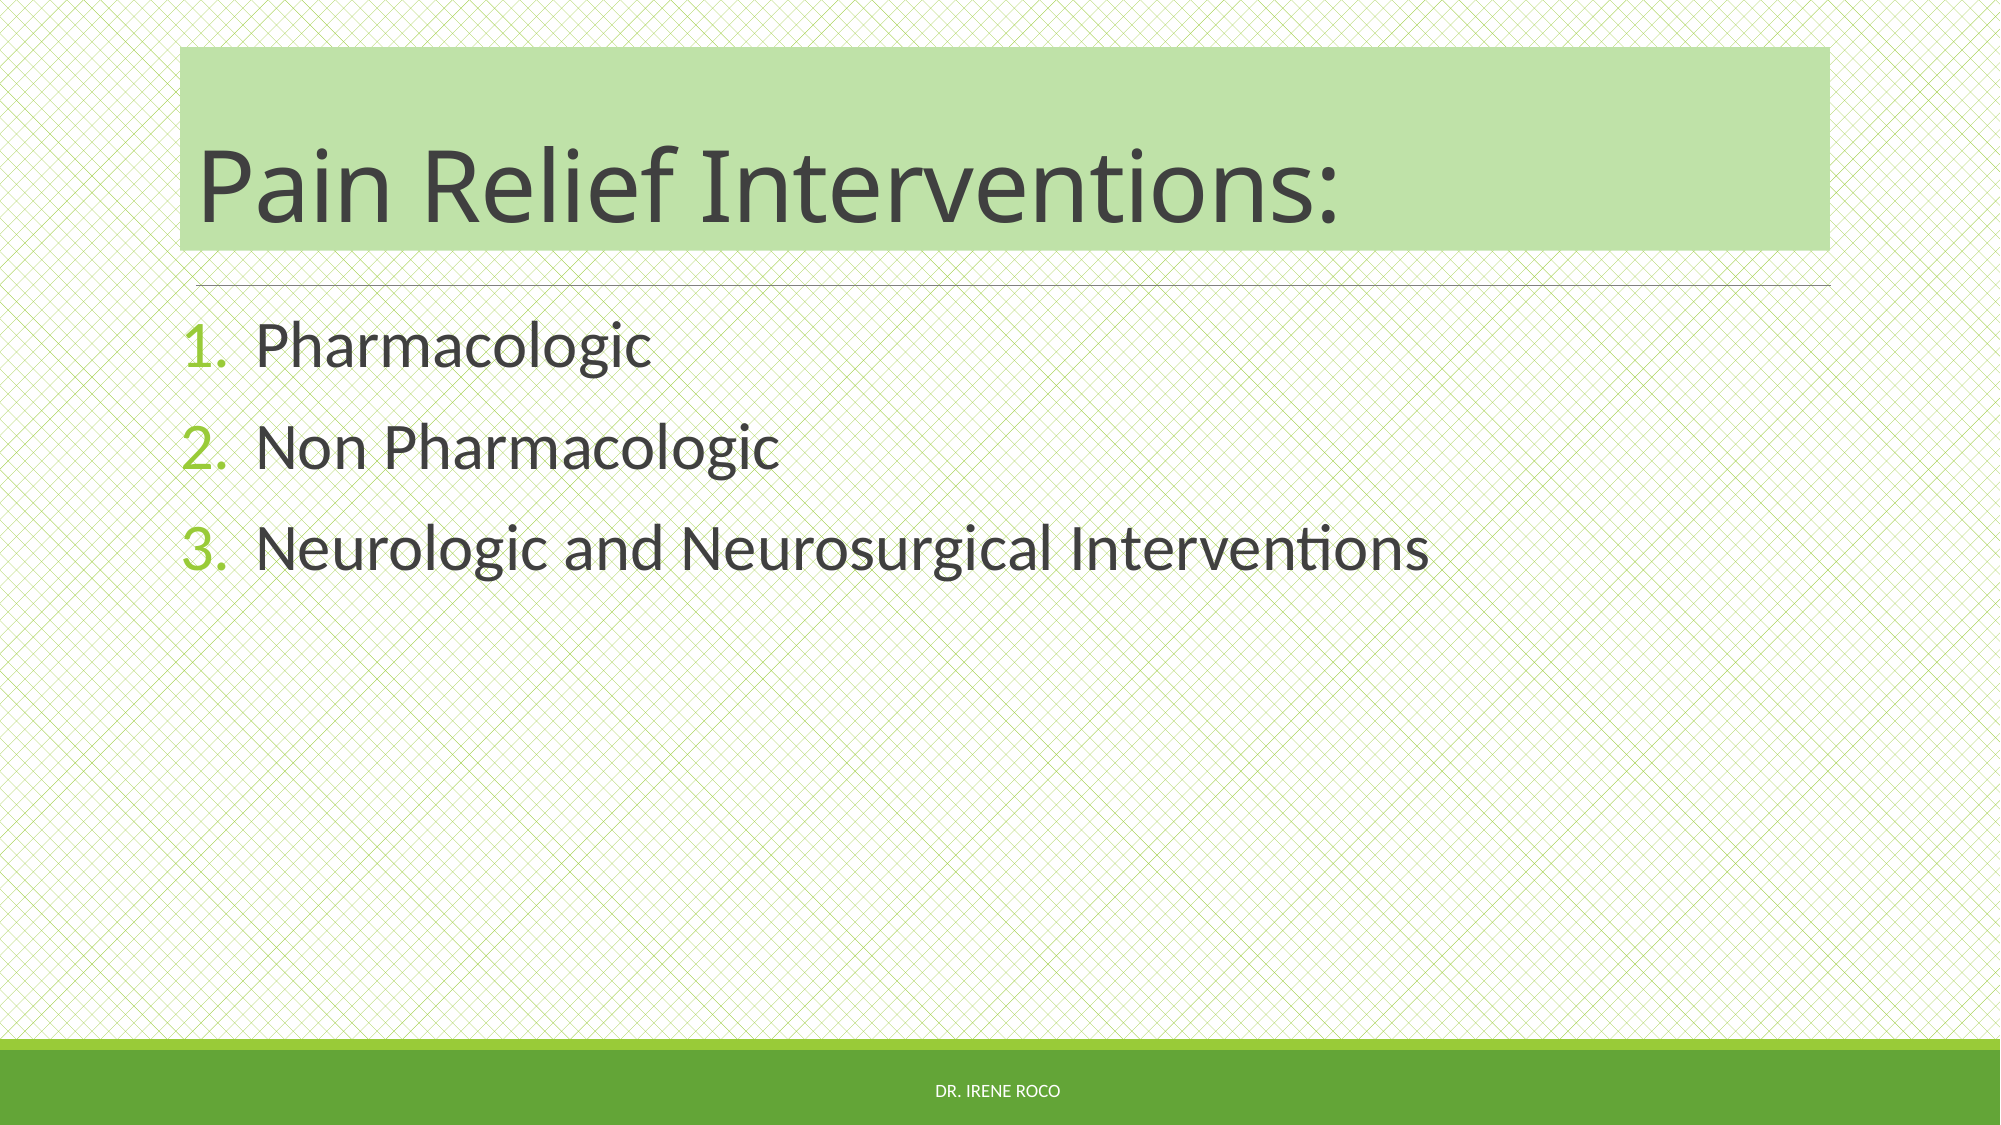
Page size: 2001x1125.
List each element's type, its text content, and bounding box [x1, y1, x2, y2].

footer Dr. Irene Roco [604, 1059, 1396, 1120]
list Pharmacologic Non Pharmacologic Neurologic and Neurosurgical Interventions [180, 302, 1830, 963]
title Pain Relief Interventions: [180, 47, 1830, 251]
